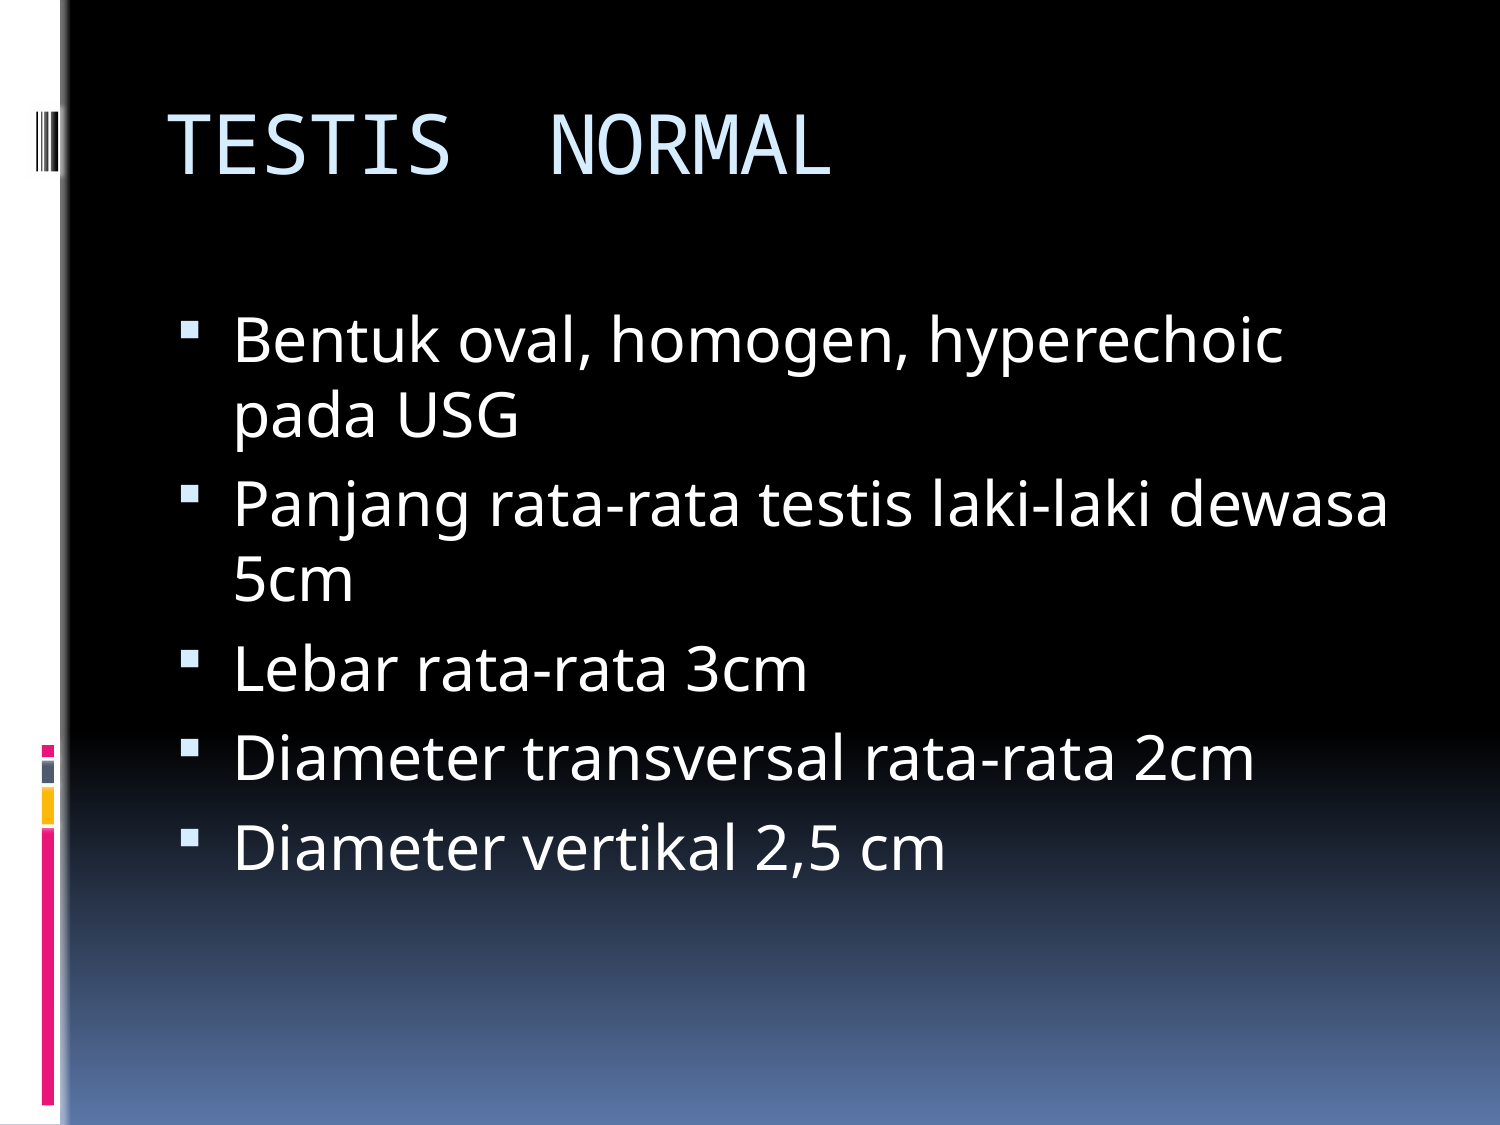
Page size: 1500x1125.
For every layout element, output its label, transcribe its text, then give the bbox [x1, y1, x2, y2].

title TESTIS NORMAL [150, 83, 1425, 234]
list Bentuk oval, homogen, hyperechoic pada USG Panjang rata-rata testis laki-laki dewasa 5cm Lebar rata-rata 3cm Diameter transversal rata-rata 2cm Diameter vertikal 2,5 cm [150, 292, 1425, 1043]
